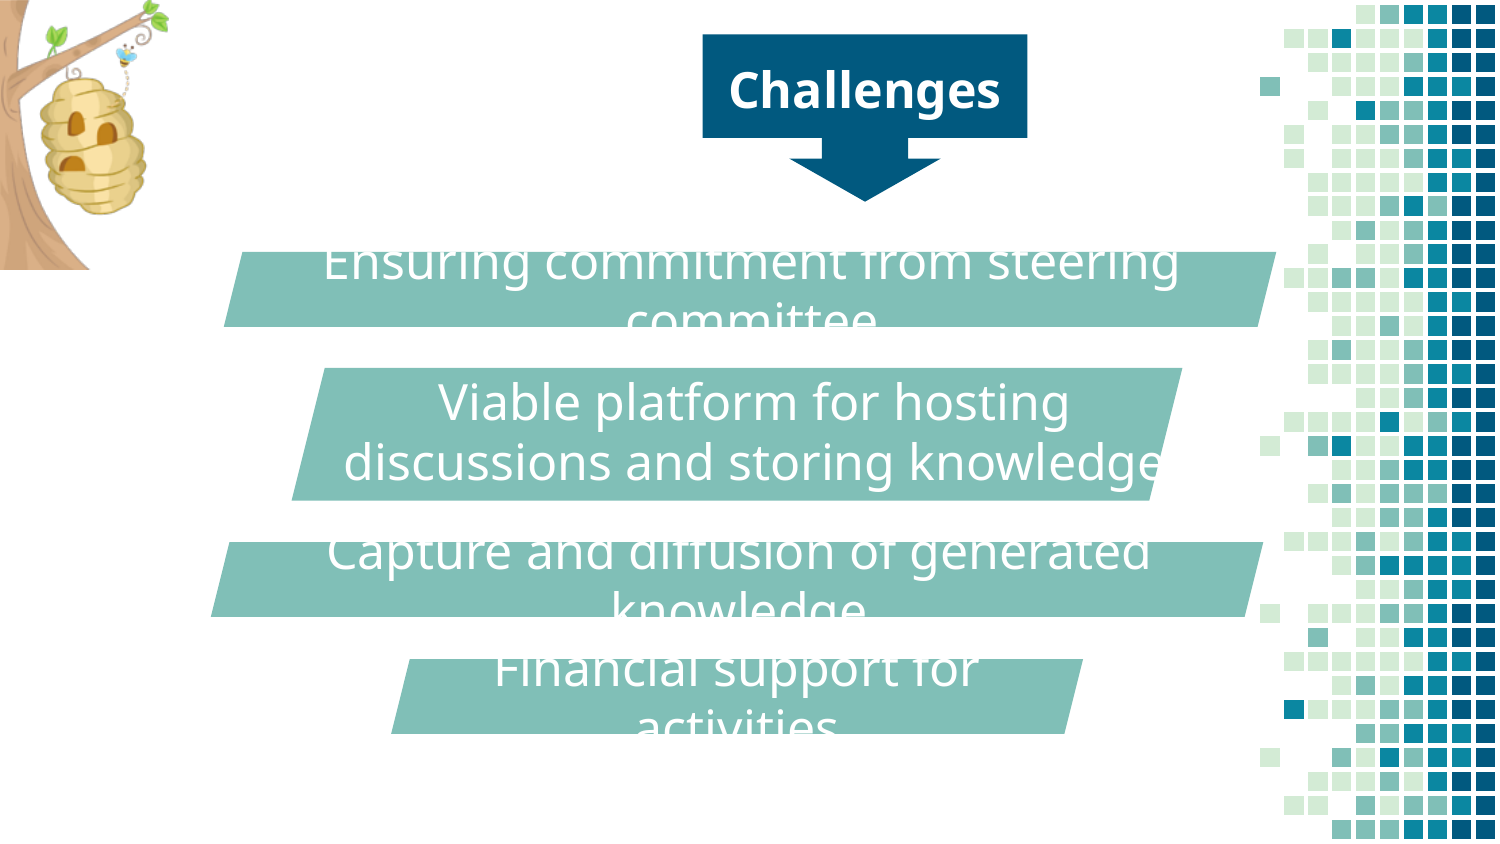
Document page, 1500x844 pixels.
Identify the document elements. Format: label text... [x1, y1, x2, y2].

text_box Capture and diffusion of generated knowledge [220, 542, 1259, 617]
text_box Viable platform for hosting discussions and storing knowledge [301, 392, 1209, 468]
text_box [702, 33, 1028, 202]
text_box [1259, 542, 1264, 560]
picture [0, 0, 169, 270]
text_box [223, 289, 233, 327]
text_box [291, 462, 1158, 501]
text_box [318, 367, 1183, 392]
text_box Ensuring commitment from steering committee [233, 251, 1272, 327]
text_box [1272, 251, 1277, 270]
text_box Financial support for activities [391, 659, 1084, 734]
text_box [210, 580, 220, 617]
